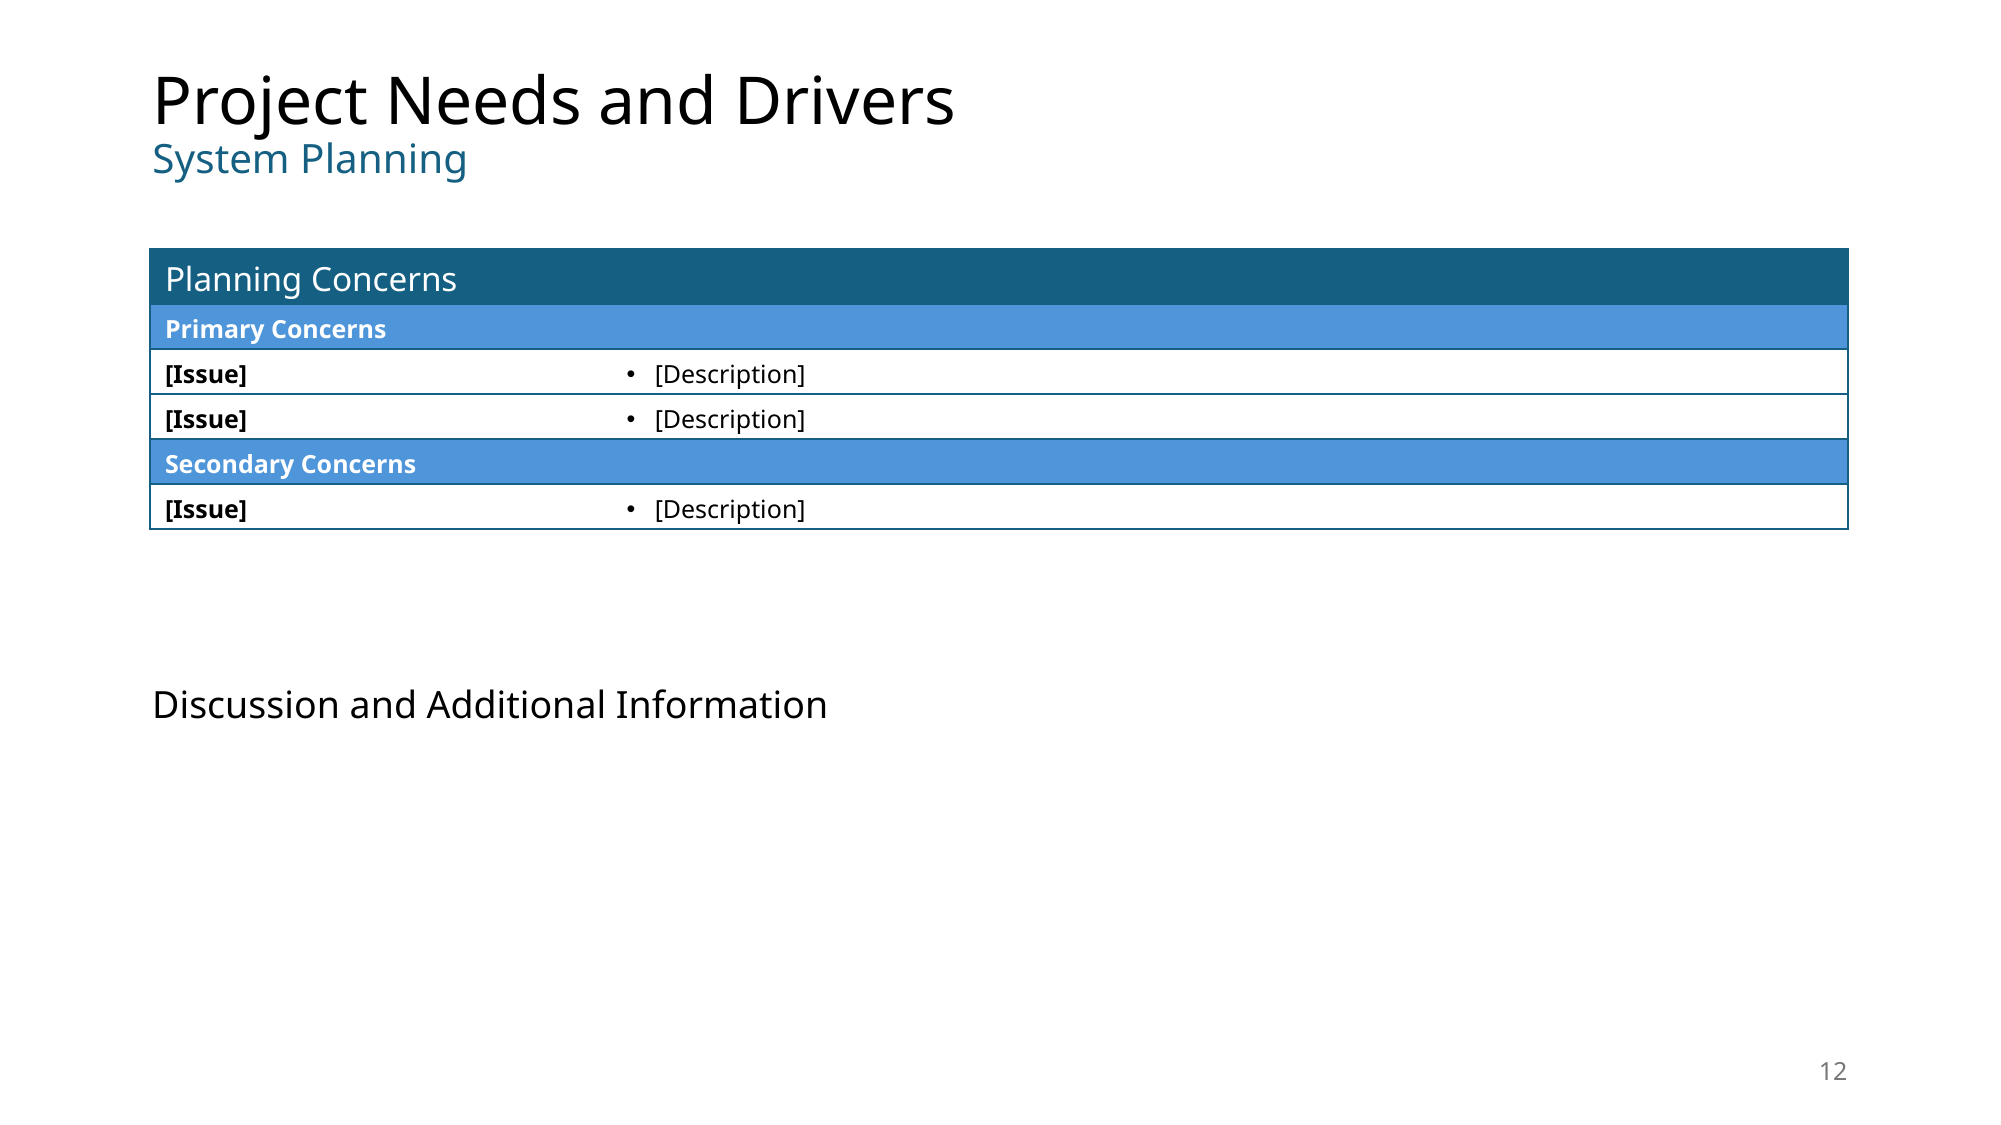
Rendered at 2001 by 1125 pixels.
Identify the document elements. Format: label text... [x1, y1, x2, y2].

table_cell [Description] [612, 408, 1847, 456]
table_cell [612, 310, 1847, 357]
table_cell [Description] [612, 359, 1847, 406]
table_header Planning Concerns [151, 250, 1847, 308]
table_cell [Description] [612, 506, 1847, 554]
table_cell [Issue] [151, 506, 612, 554]
table_cell [Issue] [151, 408, 612, 456]
table_cell [612, 457, 1847, 505]
text_box Discussion and Additional Information [137, 673, 1796, 734]
slide_number 12 [1412, 1042, 1863, 1103]
table_cell [Issue] [151, 359, 612, 406]
title Project Needs and Drivers System Planning [137, 59, 1863, 191]
table_cell Secondary Concerns [151, 457, 612, 505]
table_cell Primary Concerns [151, 310, 612, 357]
